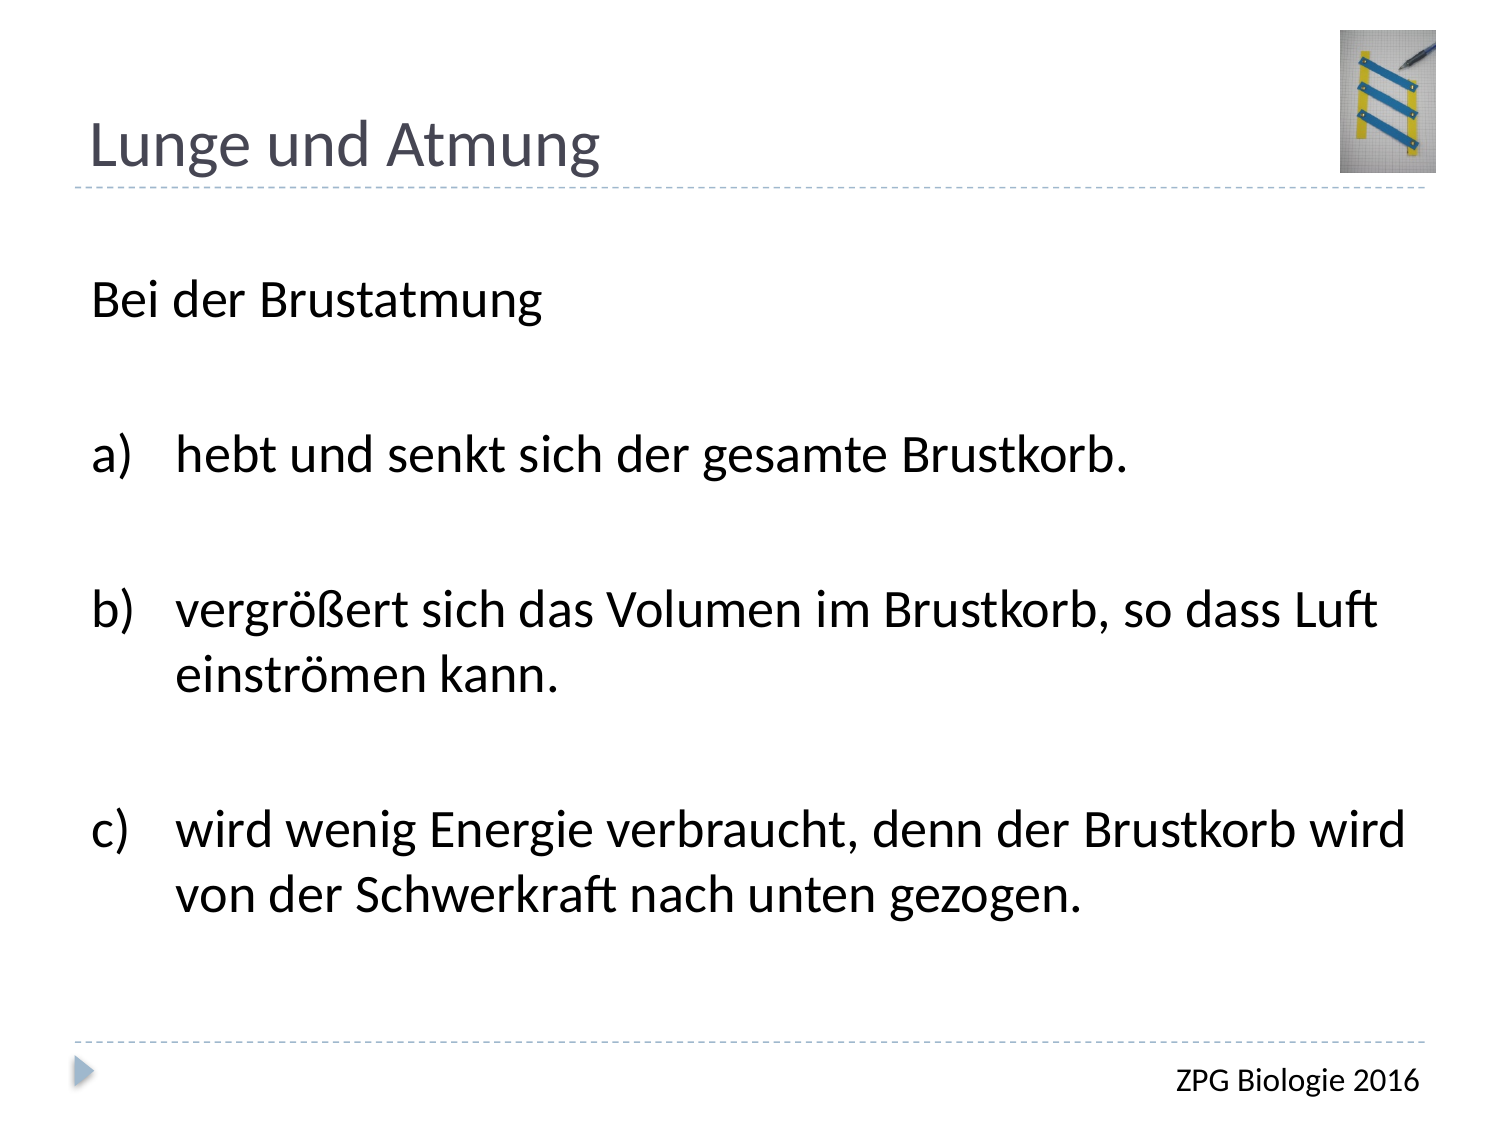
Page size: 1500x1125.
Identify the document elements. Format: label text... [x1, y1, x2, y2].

list Bei der Brustatmung a) hebt und senkt sich der gesamte Brustkorb. b) vergrößert sich das Volumen im Brustkorb, so dass Luft einströmen kann. c) wird wenig Energie verbraucht, denn der Brustkorb wird von der Schwerkraft nach unten gezogen. [76, 255, 1427, 1024]
text_box ZPG Biologie 2016 [112, 1050, 1435, 1105]
picture [1340, 30, 1436, 173]
title Lunge und Atmung [75, 24, 1425, 188]
